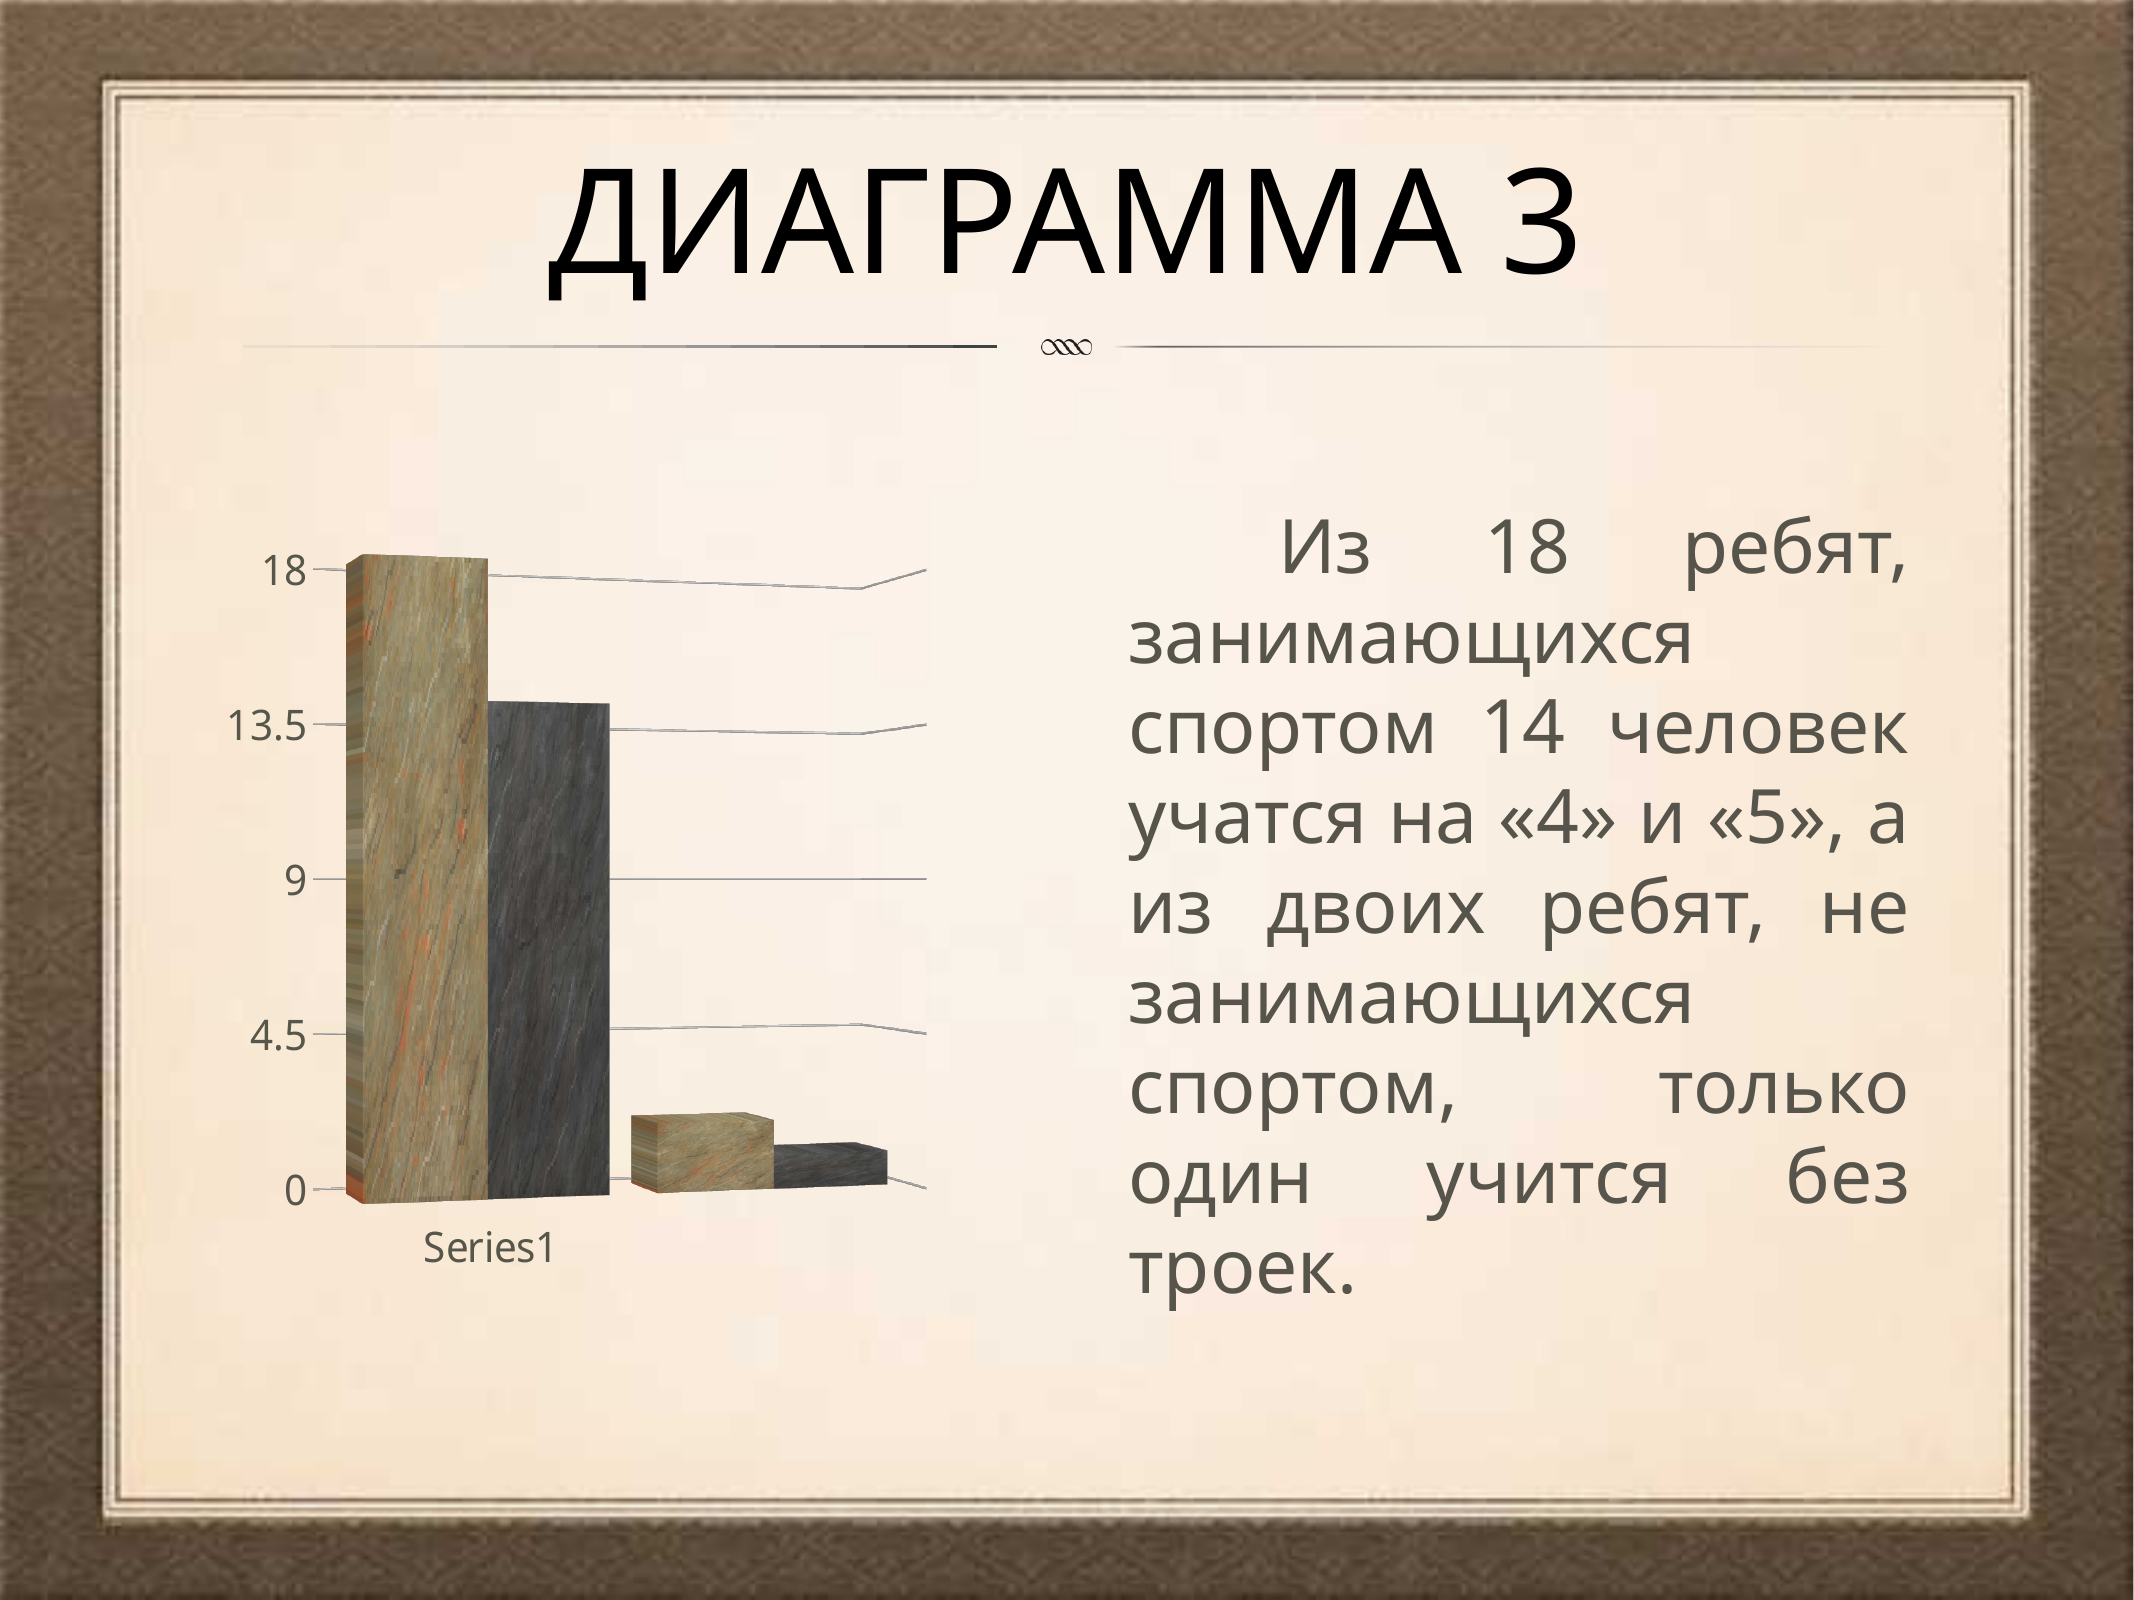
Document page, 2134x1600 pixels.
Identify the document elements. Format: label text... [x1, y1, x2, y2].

chart [226, 540, 930, 1275]
list Из 18 ребят, занимающихся спортом 14 человек учатся на «4» и «5», а из двоих ребят, не занимающихся спортом, только один учится без троек. [1119, 489, 1920, 1431]
picture [0, 0, 2134, 1600]
title Диаграмма 3 [182, 136, 1951, 326]
